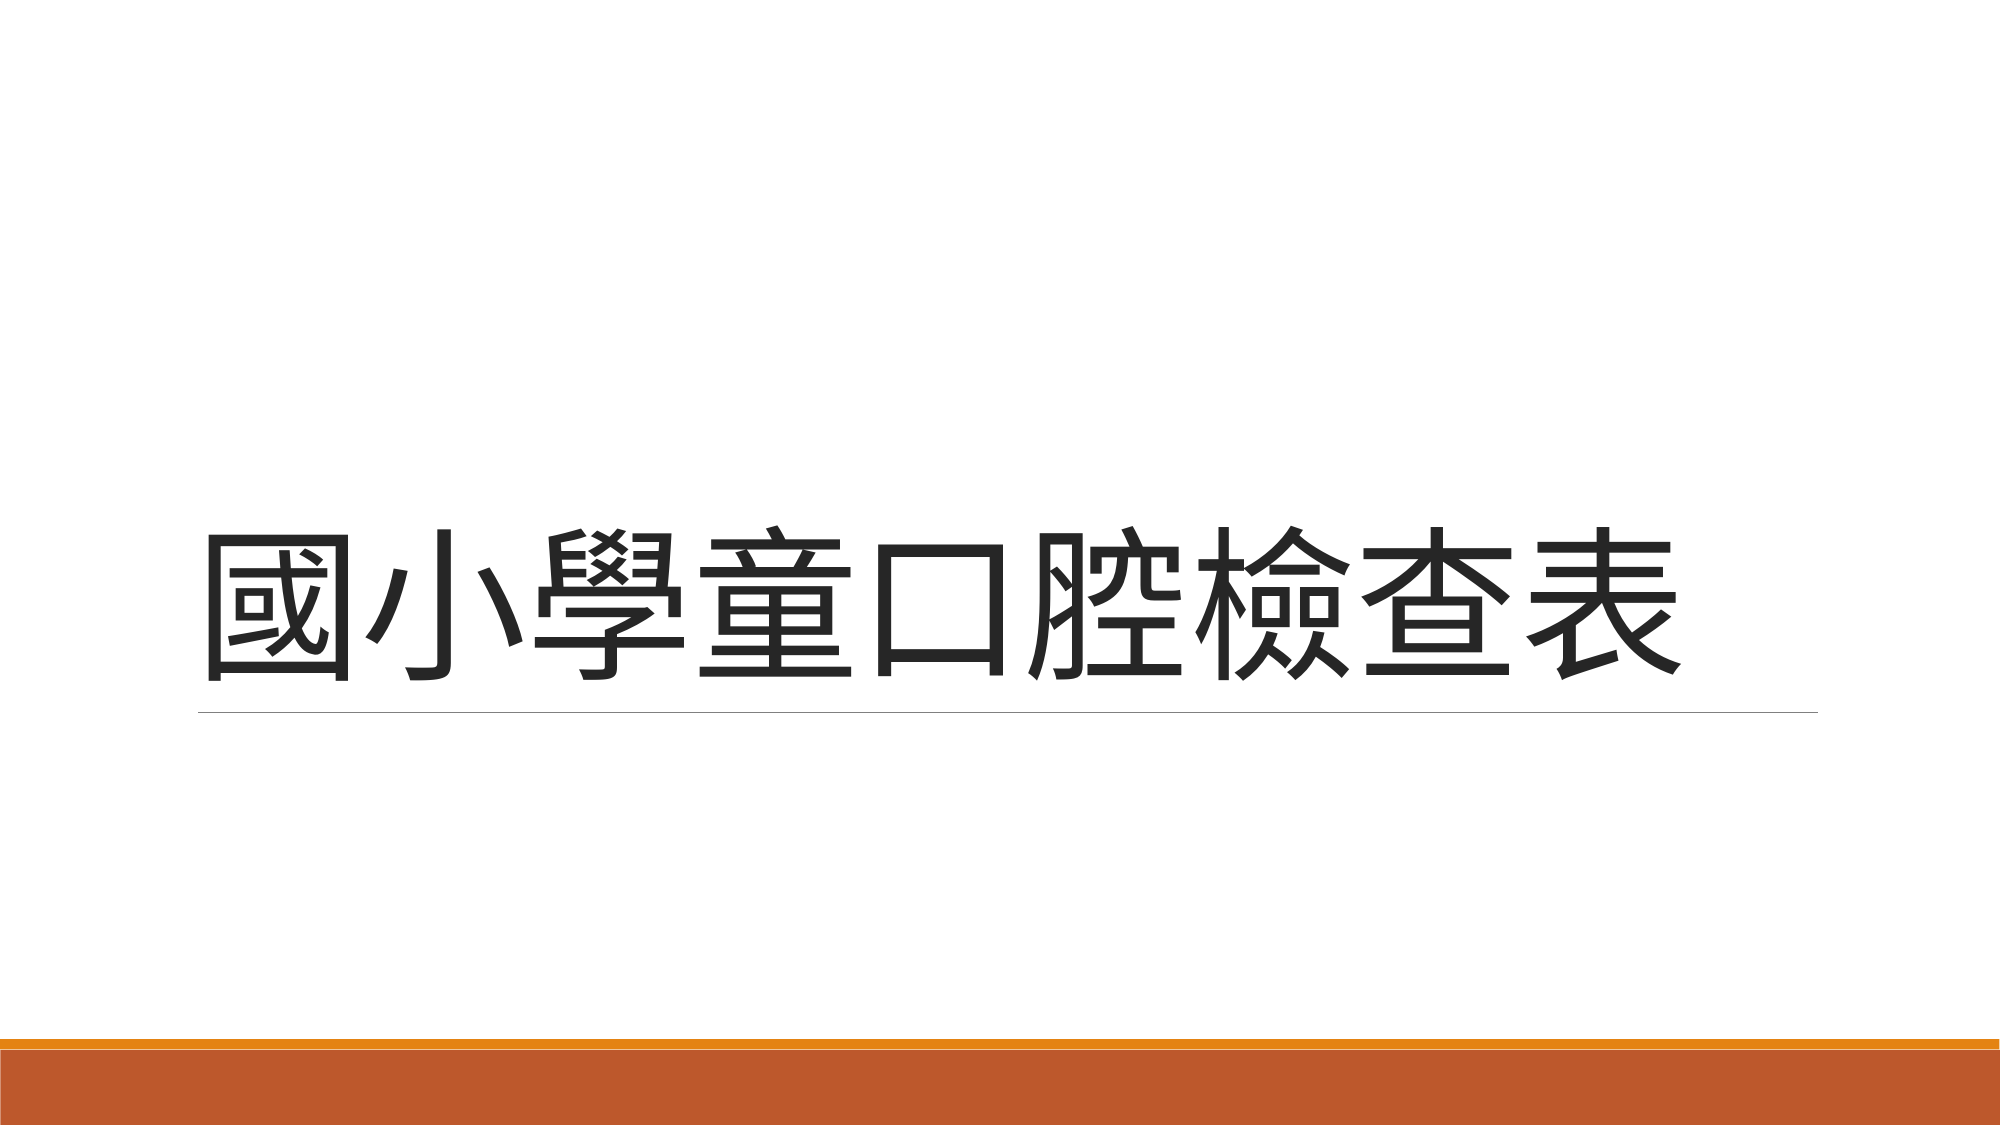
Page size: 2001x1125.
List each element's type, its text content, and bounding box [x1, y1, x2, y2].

title 國小學童口腔檢查表 [180, 124, 1830, 710]
